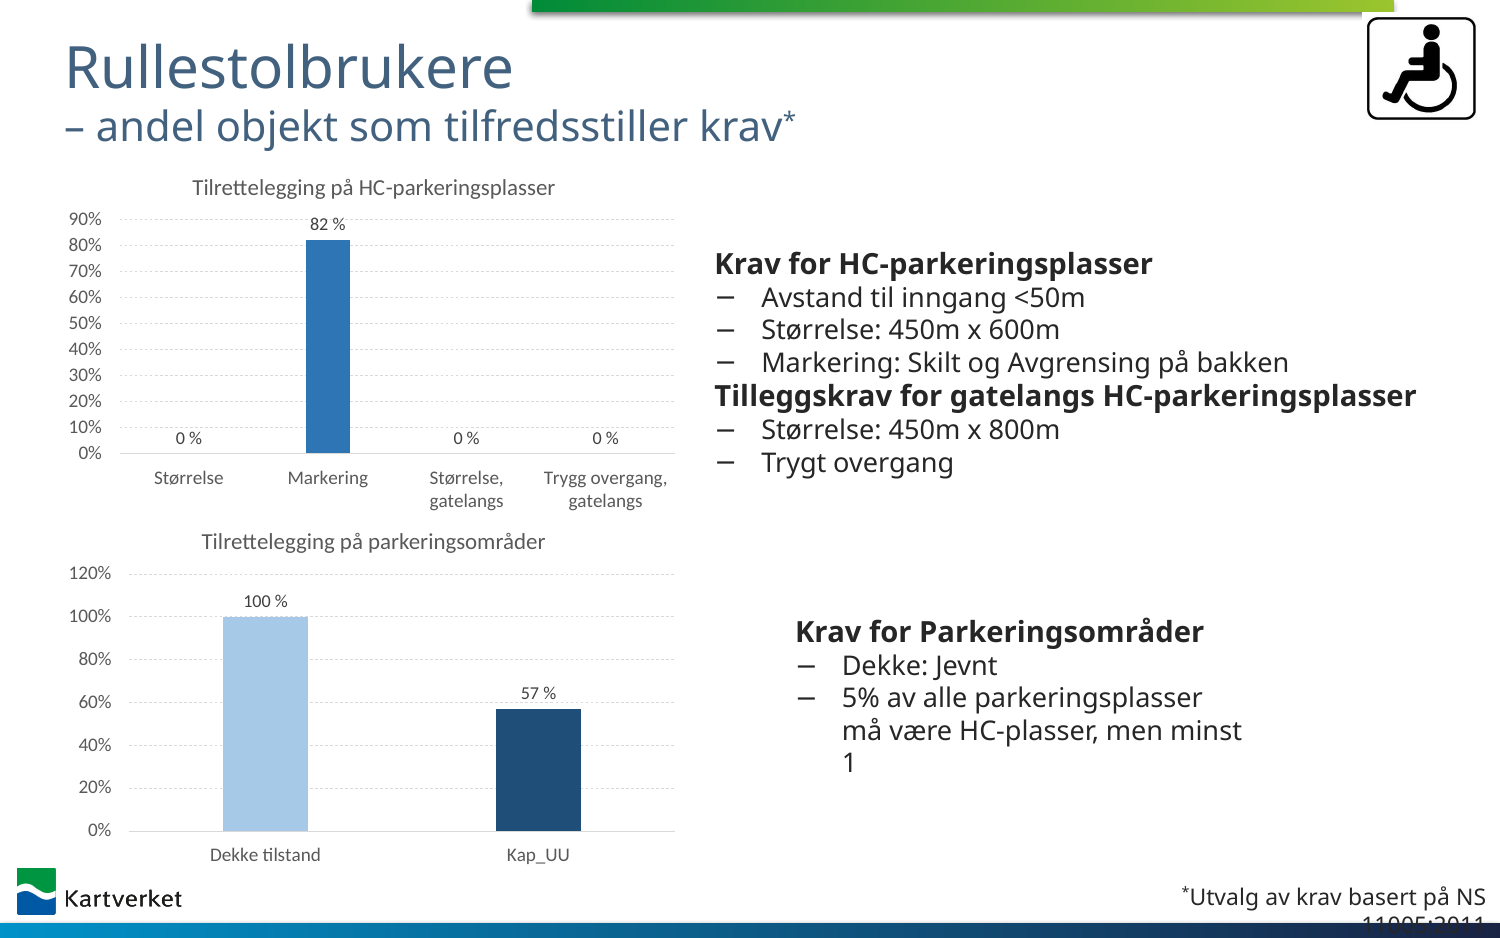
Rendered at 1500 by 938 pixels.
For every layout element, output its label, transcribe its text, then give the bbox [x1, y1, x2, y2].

text_box *Utvalg av krav basert på NS 11005:2011 [1068, 873, 1500, 938]
picture [1362, 12, 1481, 126]
picture [62, 520, 686, 874]
text_box Krav for HC-parkeringsplasser Avstand til inngang <50m Størrelse: 450m x 600m Markering: Skilt og Avgrensing på bakken Tilleggskrav for gatelangs HC-parkeringsplasser Størrelse: 450m x 800m Trygt overgang [699, 237, 1433, 485]
text_box Krav for Parkeringsområder Dekke: Jevnt 5% av alle parkeringsplasser må være HC-plasser, men minst 1 [780, 605, 1261, 786]
picture [62, 166, 686, 519]
text_box Rullestolbrukere – andel objekt som tilfredsstiller krav* [49, 25, 1431, 158]
